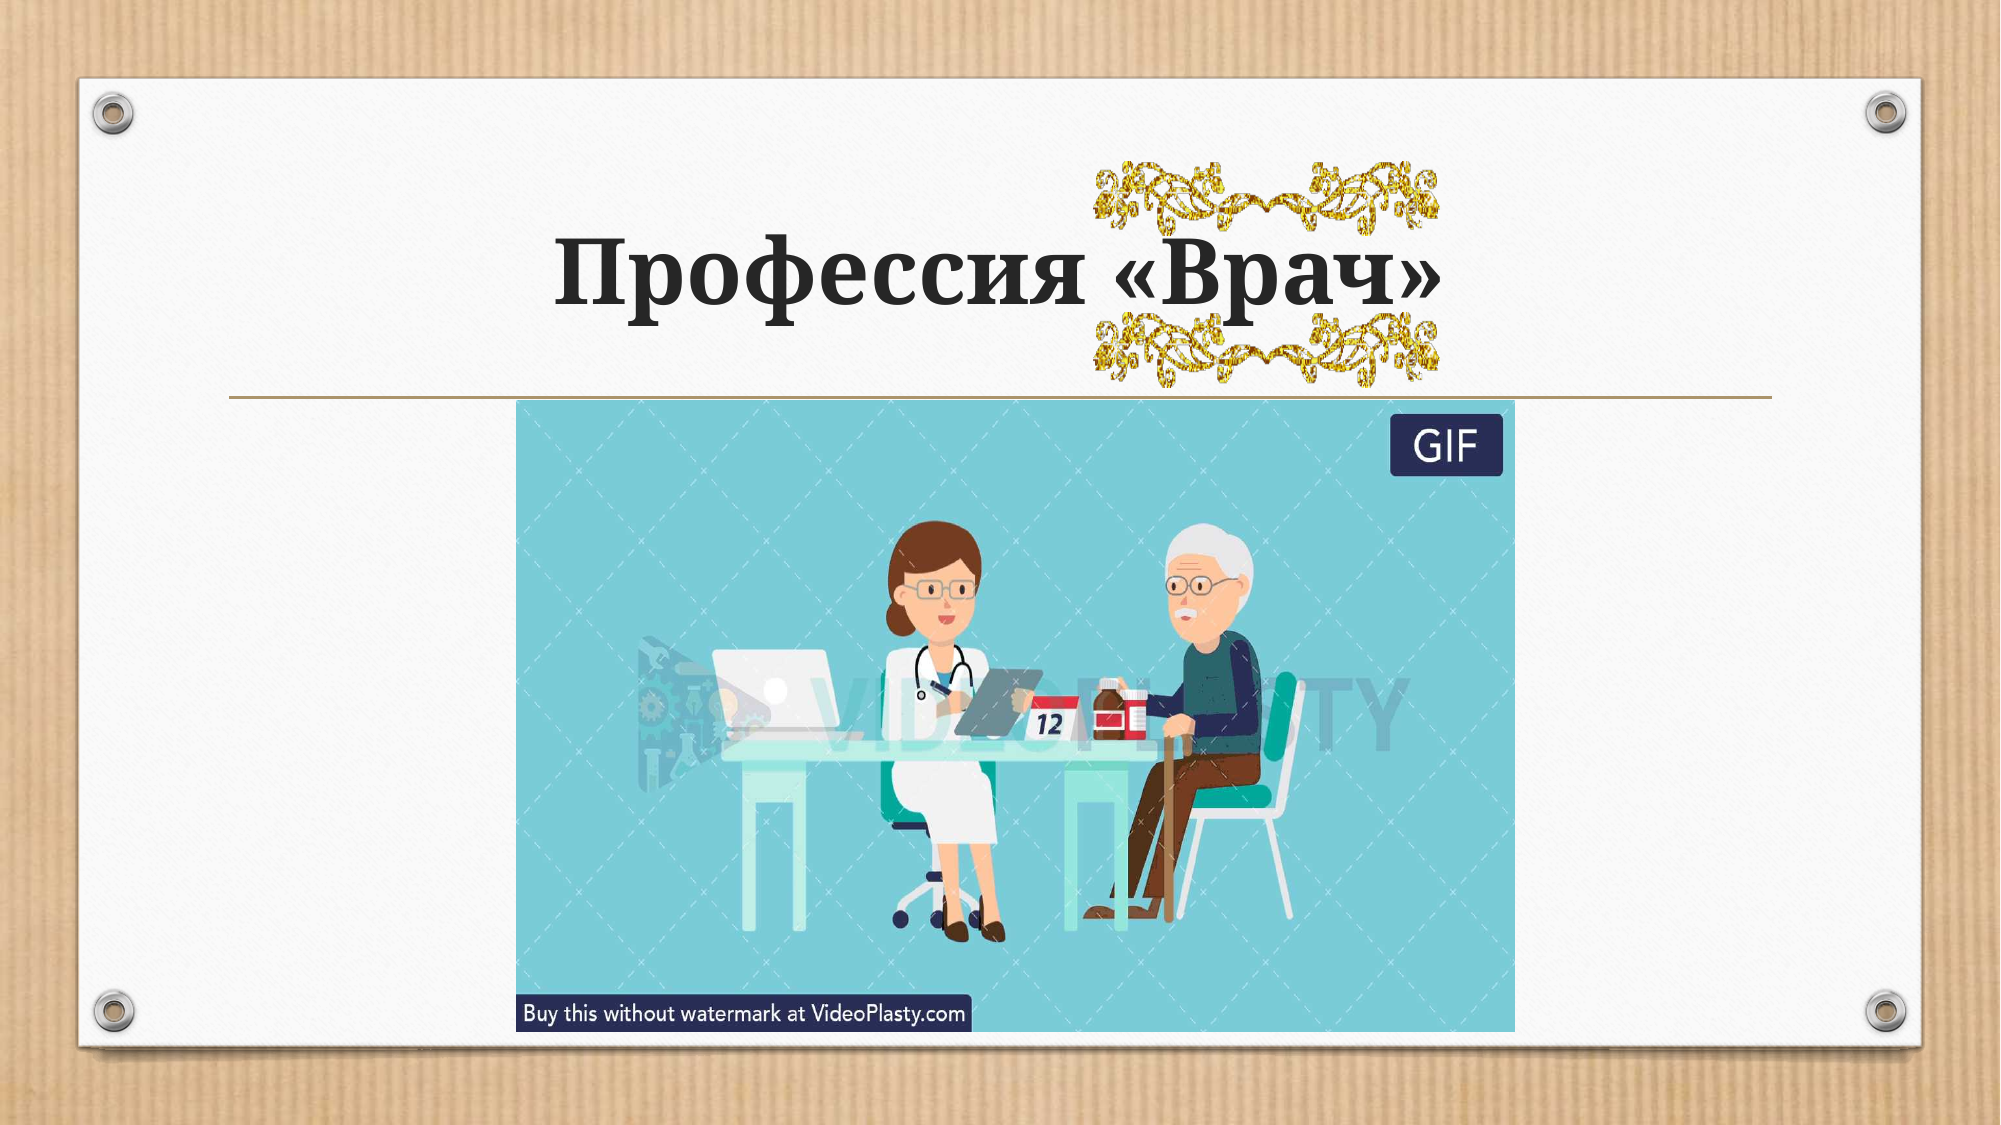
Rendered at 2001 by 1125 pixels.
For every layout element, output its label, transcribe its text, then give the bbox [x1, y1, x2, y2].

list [515, 400, 1515, 1032]
title Профессия «Врач» [212, 161, 1788, 375]
picture [0, 0, 2001, 1125]
